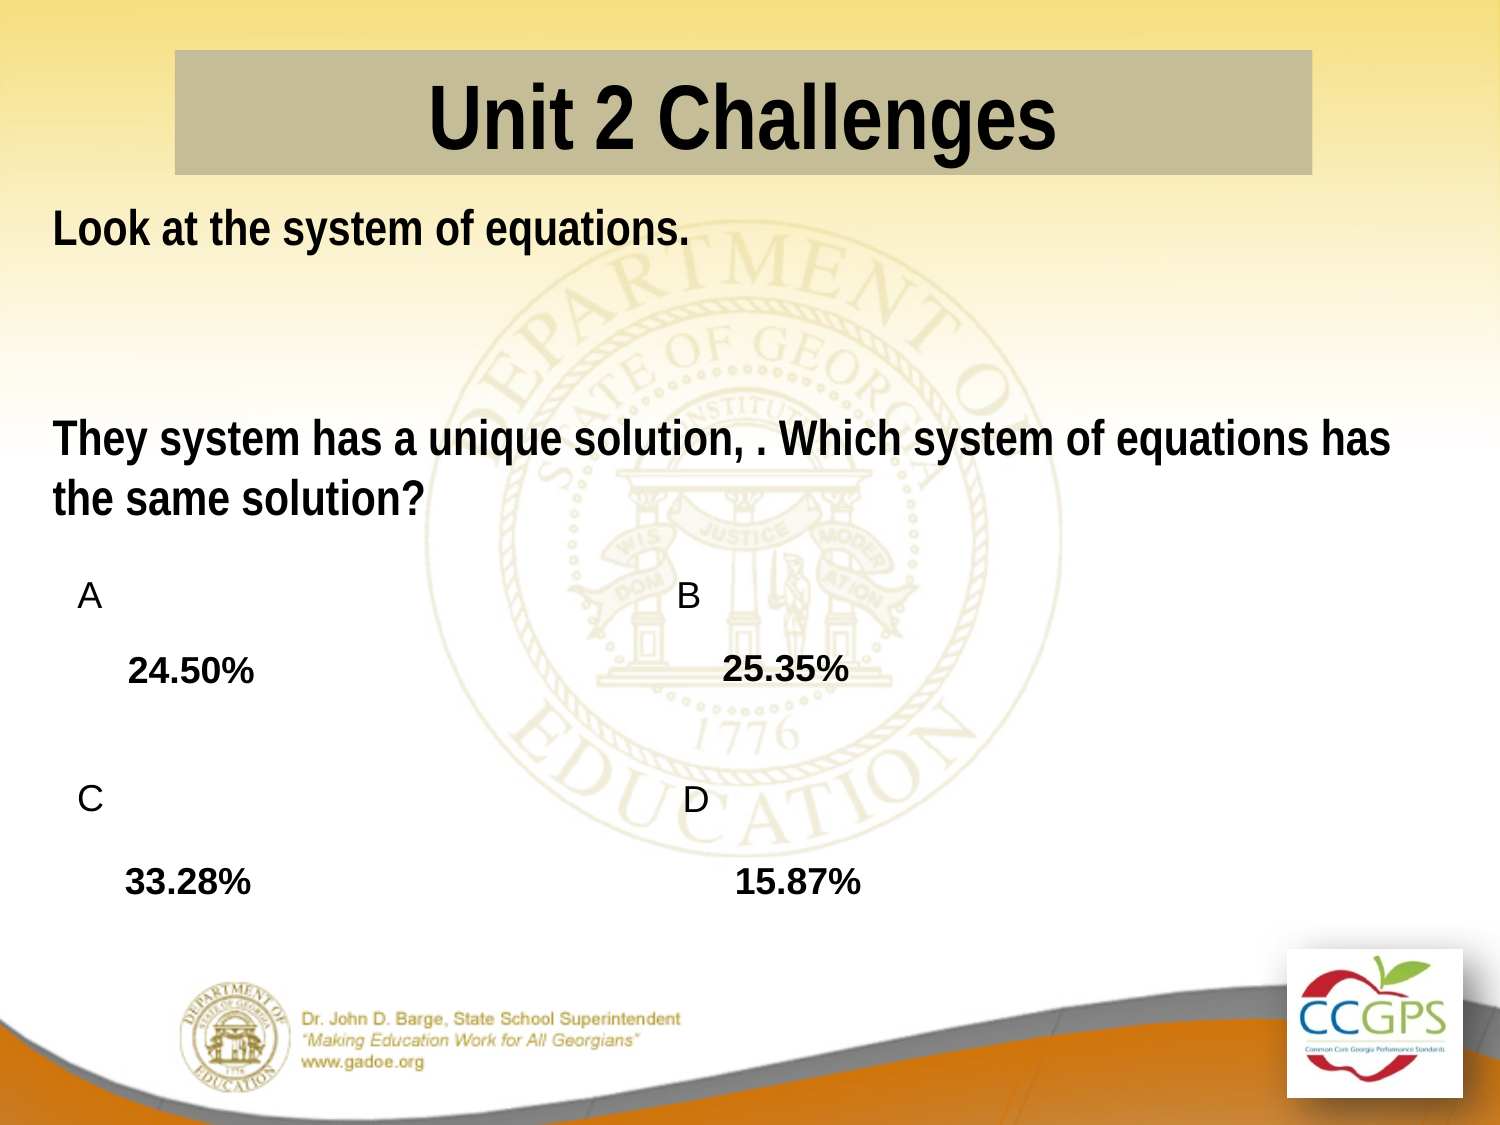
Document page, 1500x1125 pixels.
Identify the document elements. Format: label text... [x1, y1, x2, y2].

picture [0, 0, 1500, 1125]
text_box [62, 535, 1463, 851]
text_box 15.87% [720, 859, 877, 910]
title Unit 2 Challenges [174, 49, 1313, 176]
text_box 33.28% [110, 859, 267, 910]
